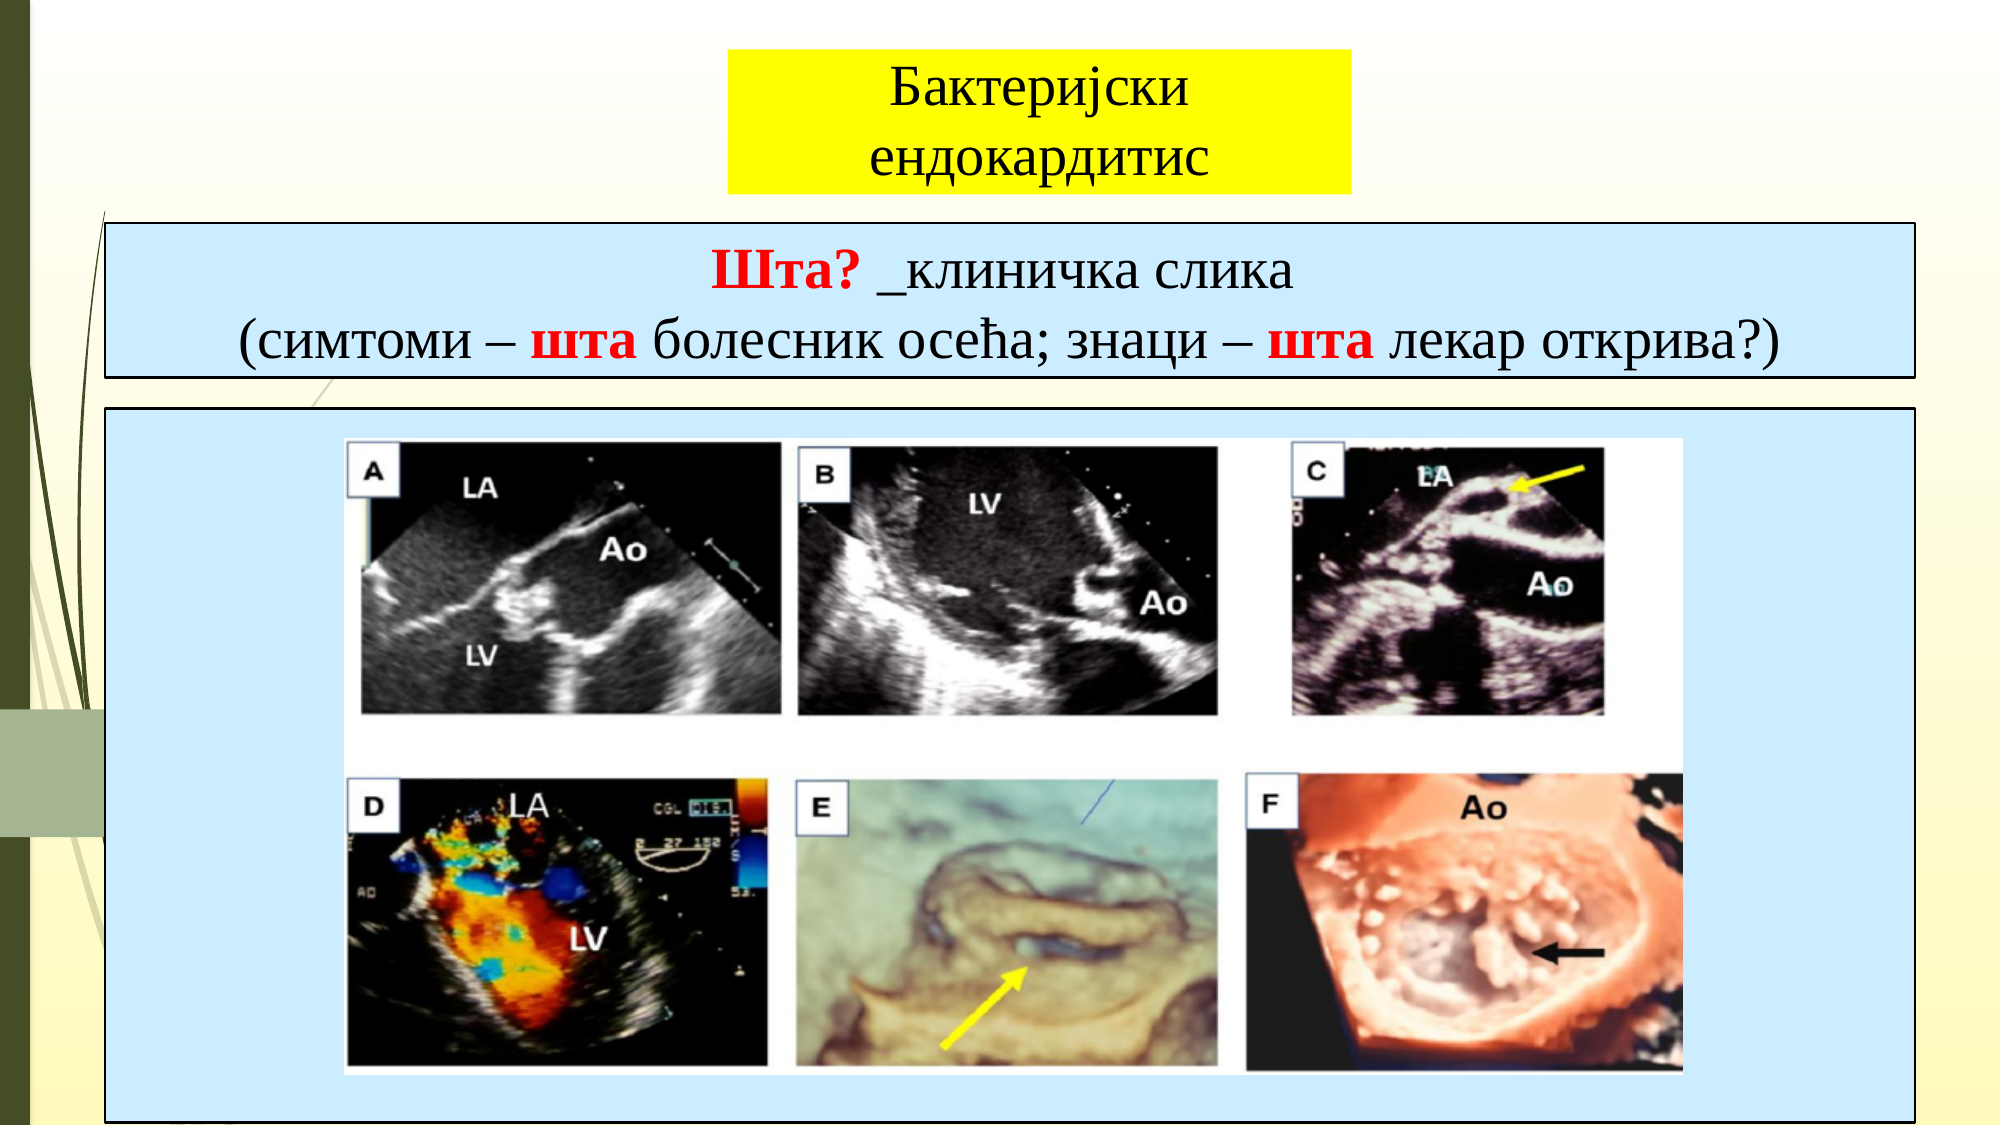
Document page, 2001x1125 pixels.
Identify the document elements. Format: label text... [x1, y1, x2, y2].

text_box [105, 408, 1915, 1123]
title Бактеријски ендокардитис [727, 49, 1352, 195]
text_box Шта? _клиничка слика (симтоми – шта болесник осећа; знаци – шта лекар открива?) [105, 222, 1915, 378]
picture [344, 437, 1683, 1075]
